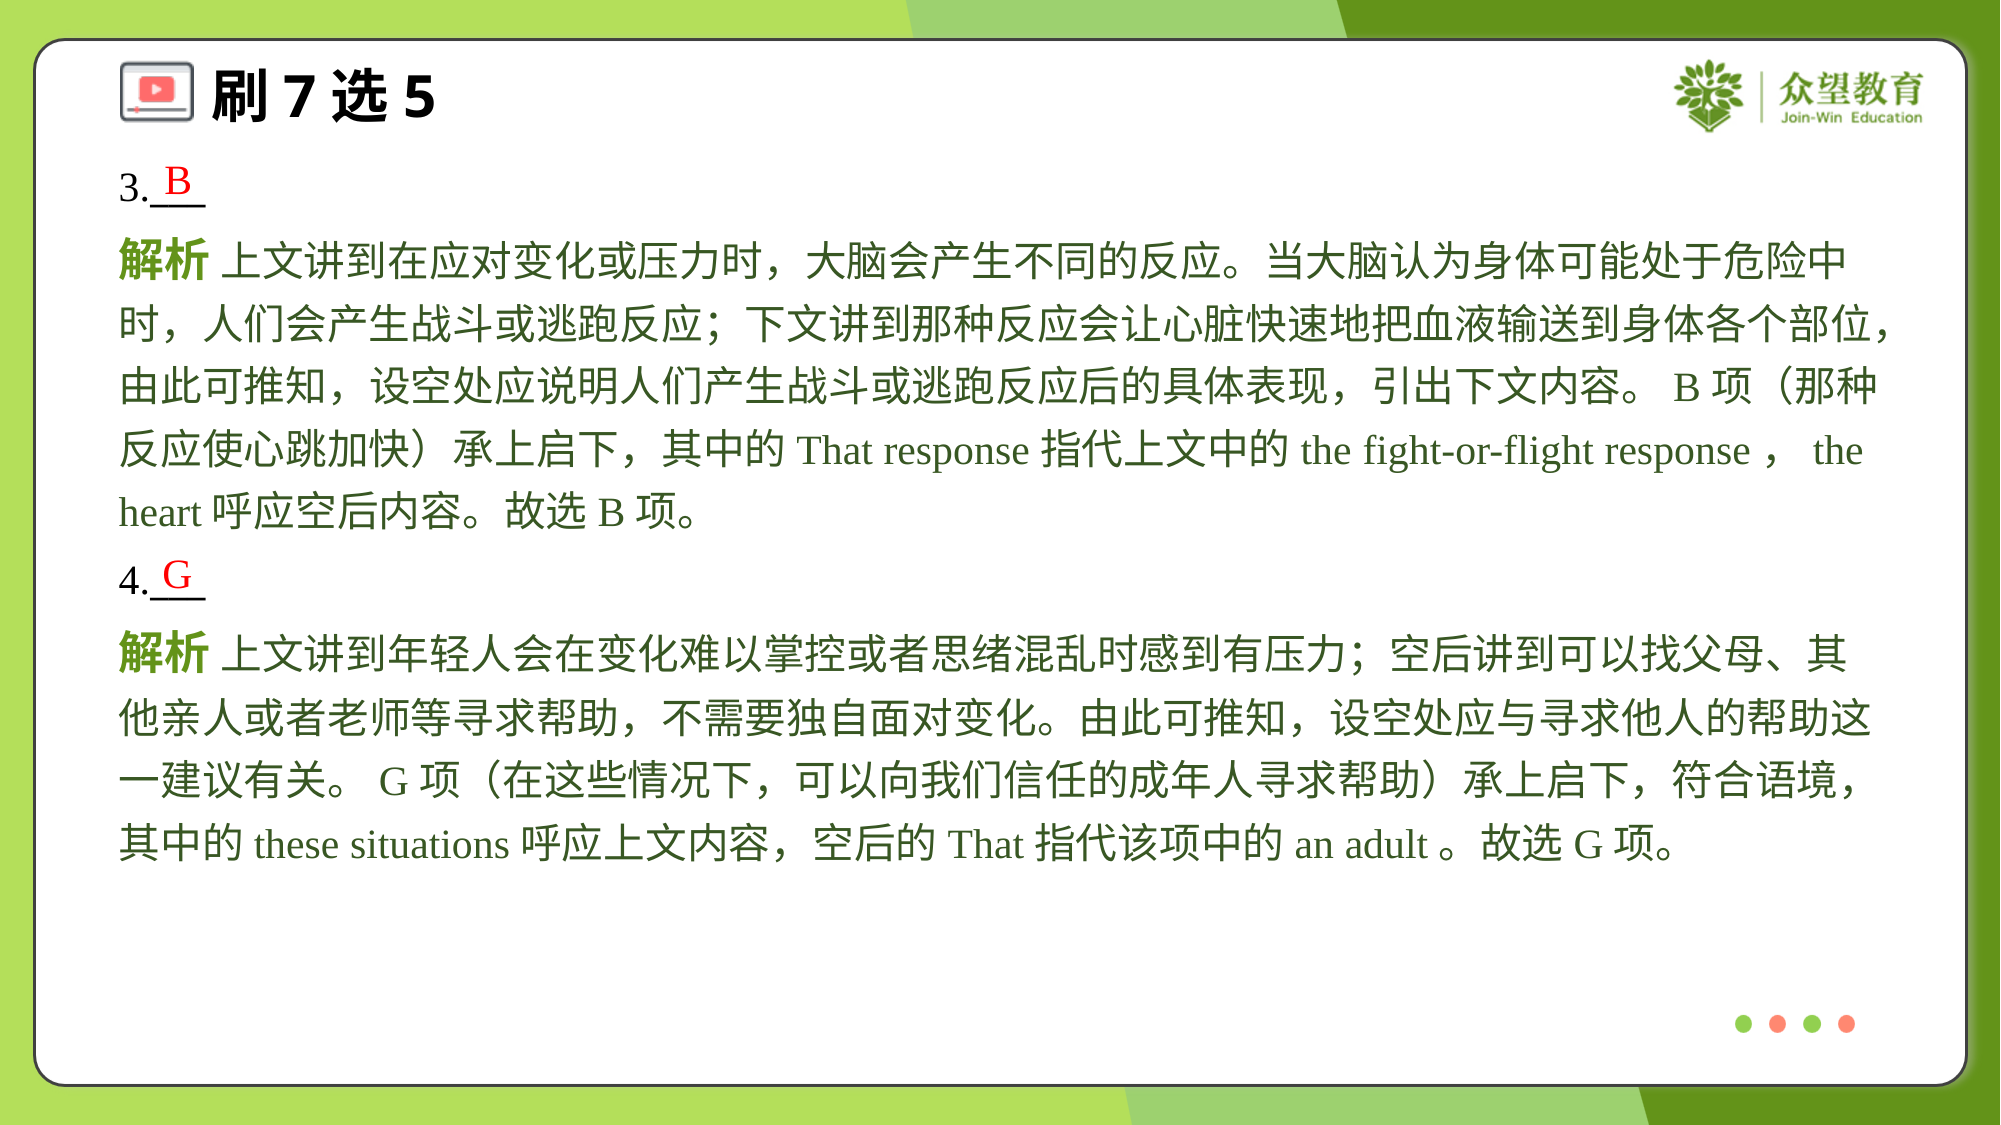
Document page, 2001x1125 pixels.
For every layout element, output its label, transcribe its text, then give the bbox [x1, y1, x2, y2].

text_box G [147, 534, 208, 597]
text_box 3.___ [118, 146, 1883, 210]
text_box 解析 上文讲到年轻人会在变化难以掌控或者思绪混乱时感到有压力；空后讲到可以找父母、其他亲人或者老师等寻求帮助，不需要独自面对变化。由此可推知，设空处应与寻求他人的帮助这一建议有关。G项（在这些情况下，可以向我们信任的成年人寻求帮助）承上启下，符合语境，其中的these situations呼应上文内容，空后的That指代该项中的an adult。故选G项。 [118, 610, 1883, 867]
text_box 4.___ [118, 540, 1883, 604]
text_box 解析 上文讲到在应对变化或压力时，大脑会产生不同的反应。当大脑认为身体可能处于危险中时，人们会产生战斗或逃跑反应；下文讲到那种反应会让心脏快速地把血液输送到身体各个部位，由此可推知，设空处应说明人们产生战斗或逃跑反应后的具体表现，引出下文内容。B项（那种反应使心跳加快）承上启下，其中的That response指代上文中的the fight-or-flight response，the heart呼应空后内容。故选B项。 [118, 216, 1883, 536]
picture [0, 0, 2000, 1125]
text_box B [149, 140, 208, 204]
